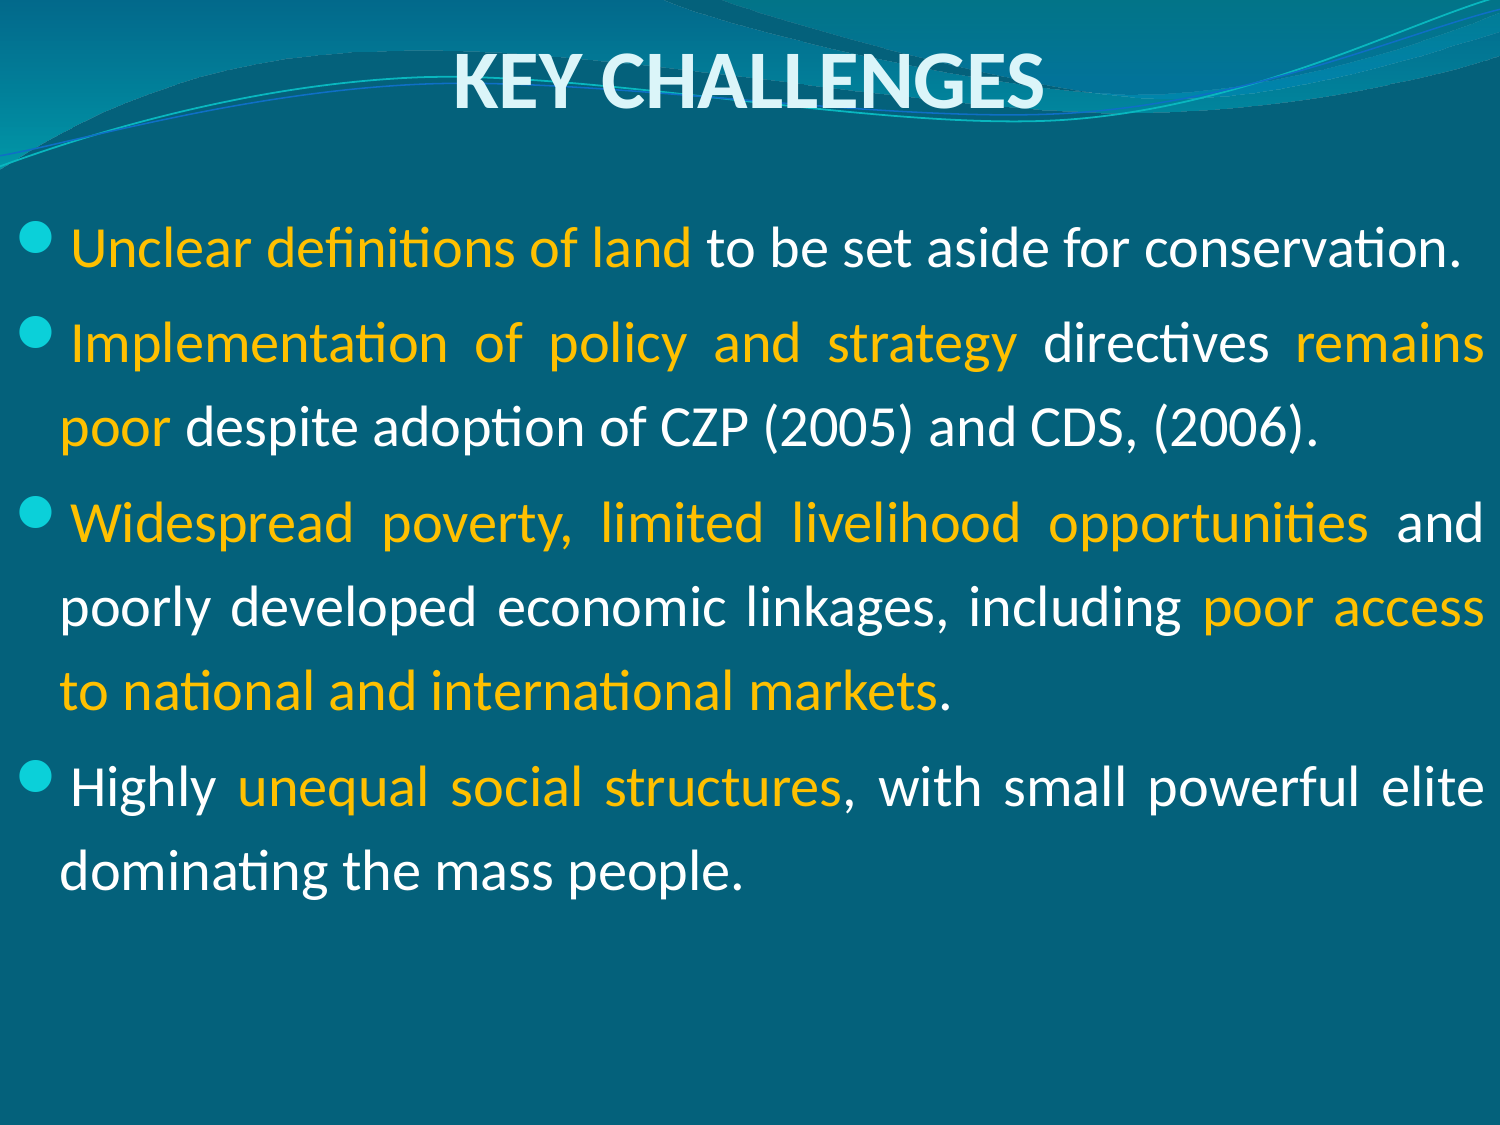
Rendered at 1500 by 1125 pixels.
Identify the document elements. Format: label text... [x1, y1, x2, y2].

title KEY CHALLENGES [0, 24, 1500, 125]
list Unclear definitions of land to be set aside for conservation. Implementation of policy and strategy directives remains poor despite adoption of CZP (2005) and CDS, (2006). Widespread poverty, limited livelihood opportunities and poorly developed economic linkages, including poor access to national and international markets. Highly unequal social structures, with small powerful elite dominating the mass people. [0, 187, 1500, 1125]
